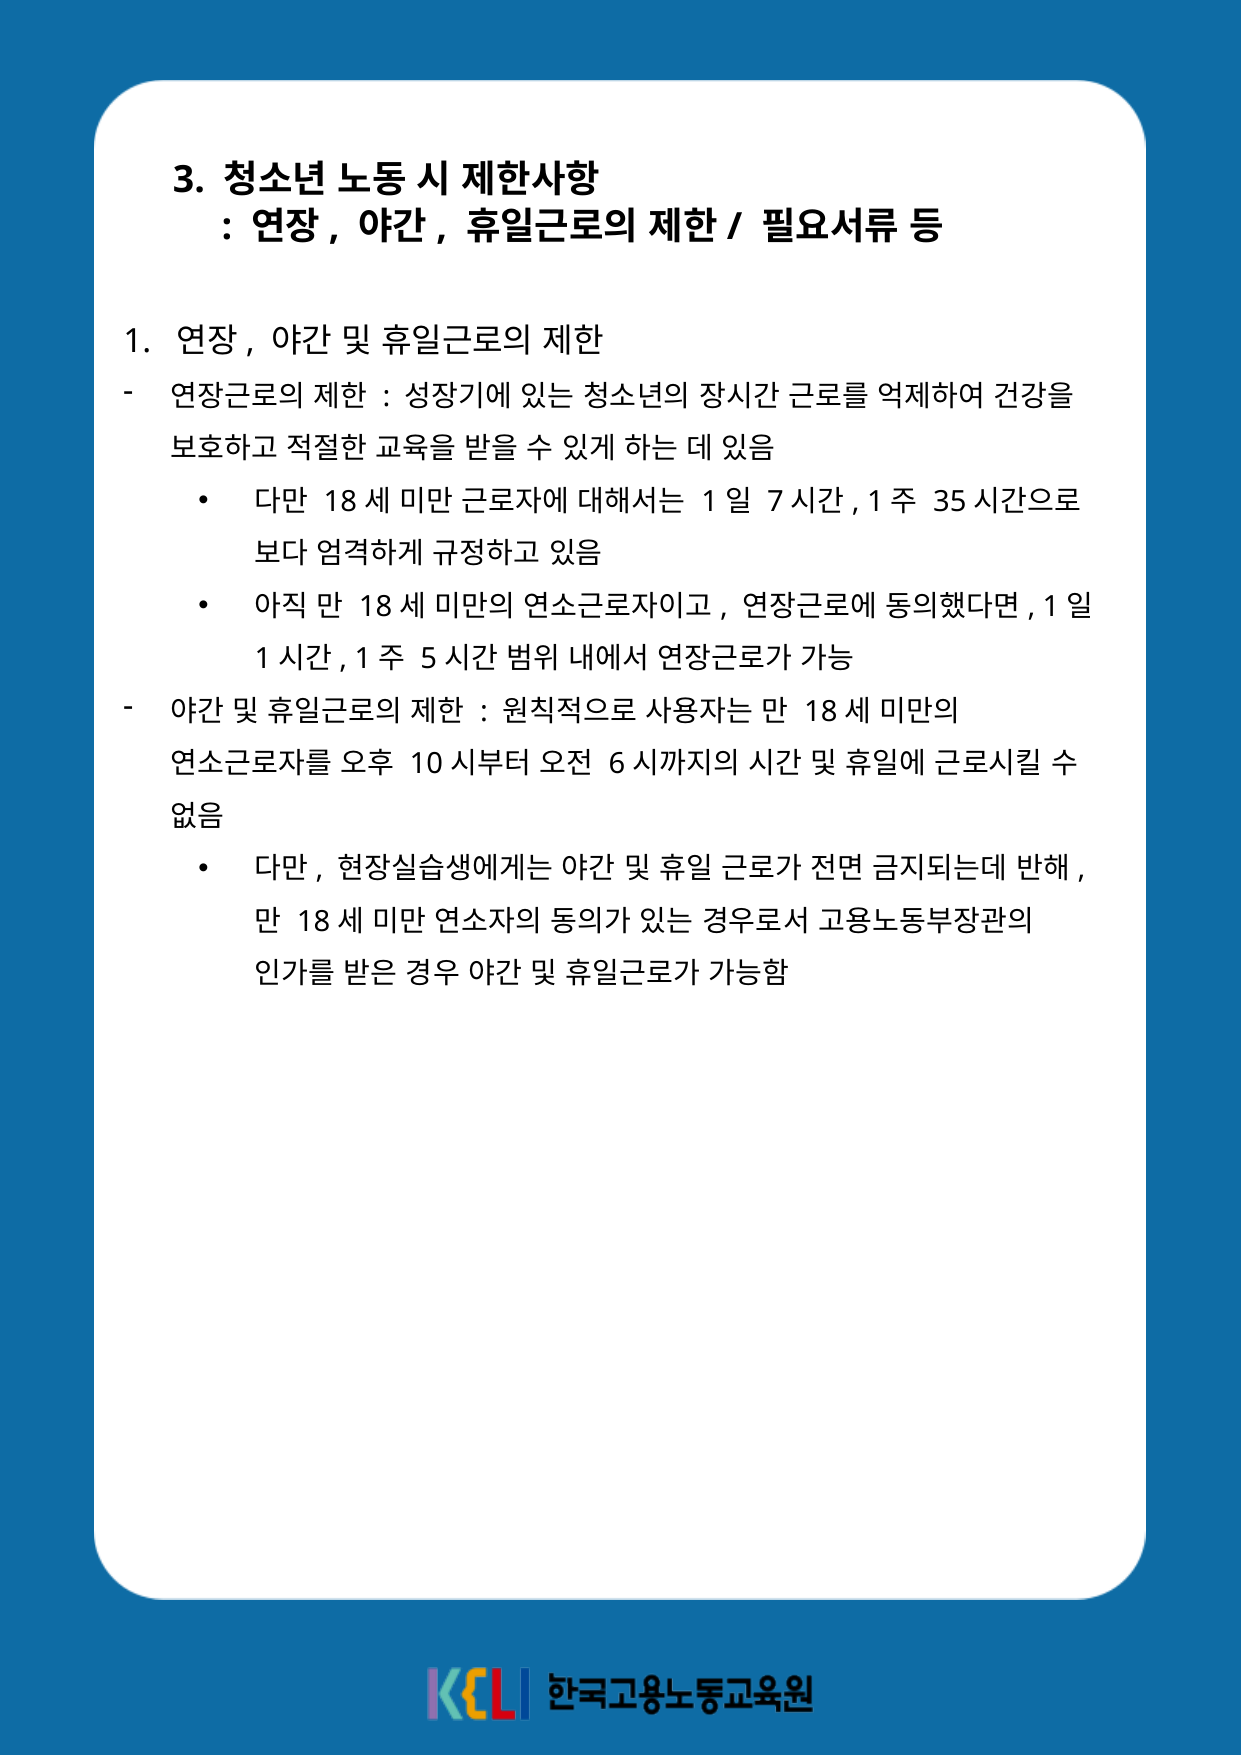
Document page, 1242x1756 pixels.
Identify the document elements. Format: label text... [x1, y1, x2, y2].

text_box 1. 연장, 야간 및 휴일근로의 제한 연장근로의 제한 : 성장기에 있는 청소년의 장시간 근로를 억제하여 건강을 보호하고 적절한 교육을 받을 수 있게 하는 데 있음 다만 18세 미만 근로자에 대해서는 1일 7시간, 1주 35시간으로 보다 엄격하게 규정하고 있음 아직 만 18세 미만의 연소근로자이고, 연장근로에 동의했다면, 1일 1시간, 1주 5시간 범위 내에서 연장근로가 가능 야간 및 휴일근로의 제한 : 원칙적으로 사용자는 만 18세 미만의 연소근로자를 오후 10시부터 오전 6시까지의 시간 및 휴일에 근로시킬 수 없음 다만, 현장실습생에게는 야간 및 휴일 근로가 전면 금지되는데 반해, 만 18세 미만 연소자의 동의가 있는 경우로서 고용노동부장관의 인가를 받은 경우 야간 및 휴일근로가 가능함 [95, 277, 1109, 1756]
picture [0, 0, 1241, 1755]
text_box 3. 청소년 노동 시 제한사항 : 연장, 야간, 휴일근로의 제한/ 필요서류 등 [170, 152, 1144, 247]
